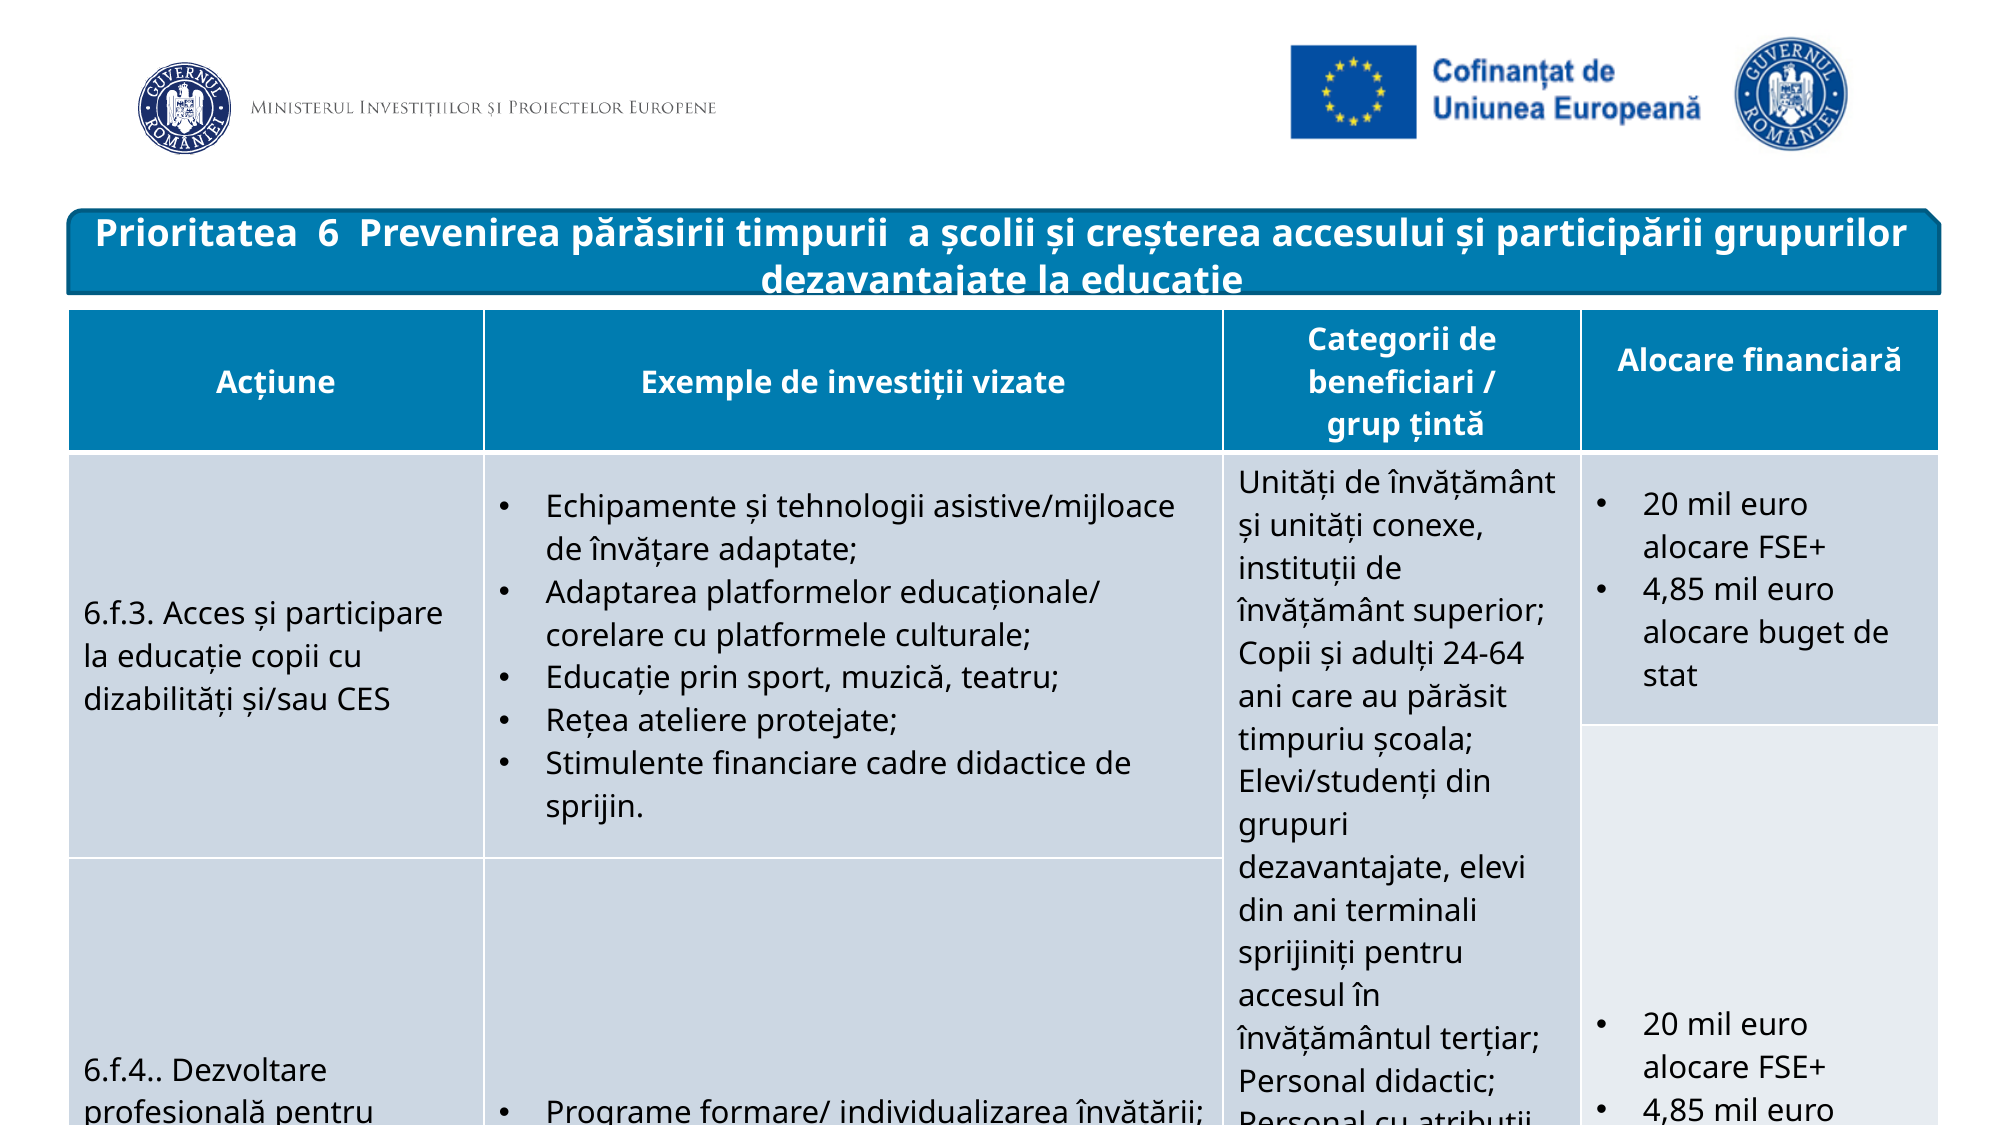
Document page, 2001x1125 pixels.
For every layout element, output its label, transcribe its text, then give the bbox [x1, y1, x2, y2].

table_cell Programe formare/ individualizarea învățării; Formare pentru educația parentală; Dobândire noțiuni de bază bilingve; Instruire în domeniul segregării. [485, 859, 1222, 1125]
table_cell Echipamente și tehnologii asistive/mijloace de învățare adaptate; Adaptarea platformelor educaționale/ corelare cu platformele culturale; Educație prin sport, muzică, teatru; Rețea ateliere protejate; Stimulente financiare cadre didactice de sprijin. [485, 455, 1222, 857]
table_header Exemple de investiții vizate [485, 310, 1222, 450]
picture [1250, 0, 1867, 199]
table_cell 6.f.3. Acces și participare la educație copii cu dizabilități și/sau CES [69, 455, 483, 857]
table_cell 20 mil euro alocare FSE+ 4,85 mil euro alocare buget de stat [1582, 455, 1938, 724]
table_cell 6.f.4.. Dezvoltare profesională pentru personalul didactic, în vederea asigurării unui sistem de educație incluziv [69, 859, 483, 1125]
table_header Acțiune [69, 310, 483, 450]
table_header Alocare financiară [1582, 310, 1938, 450]
text_box Prioritatea 6 Prevenirea părăsirii timpurii a școlii și creșterea accesului și participării grupurilor dezavantajate la educație [66, 208, 1942, 296]
table_cell 20 mil euro alocare FSE+ 4,85 mil euro alocare buget de stat [1582, 726, 1938, 1125]
picture [133, 57, 814, 156]
table_cell Unități de învățământ și unități conexe, instituții de învățământ superior; Copii și adulți 24-64 ani care au părăsit timpuriu școala; Elevi/studenți din grupuri dezavantajate, elevi din ani terminali sprijiniți pentru accesul în învățământul terțiar; Personal didactic; Personal cu atribuții în domeniul educației, altul decât cel didactic; Părinți/reprezentanți legali/ tutori; Mentori din rândul comunității Roma [1224, 455, 1580, 1125]
table_header Categorii de beneficiari / grup țintă [1224, 310, 1580, 450]
